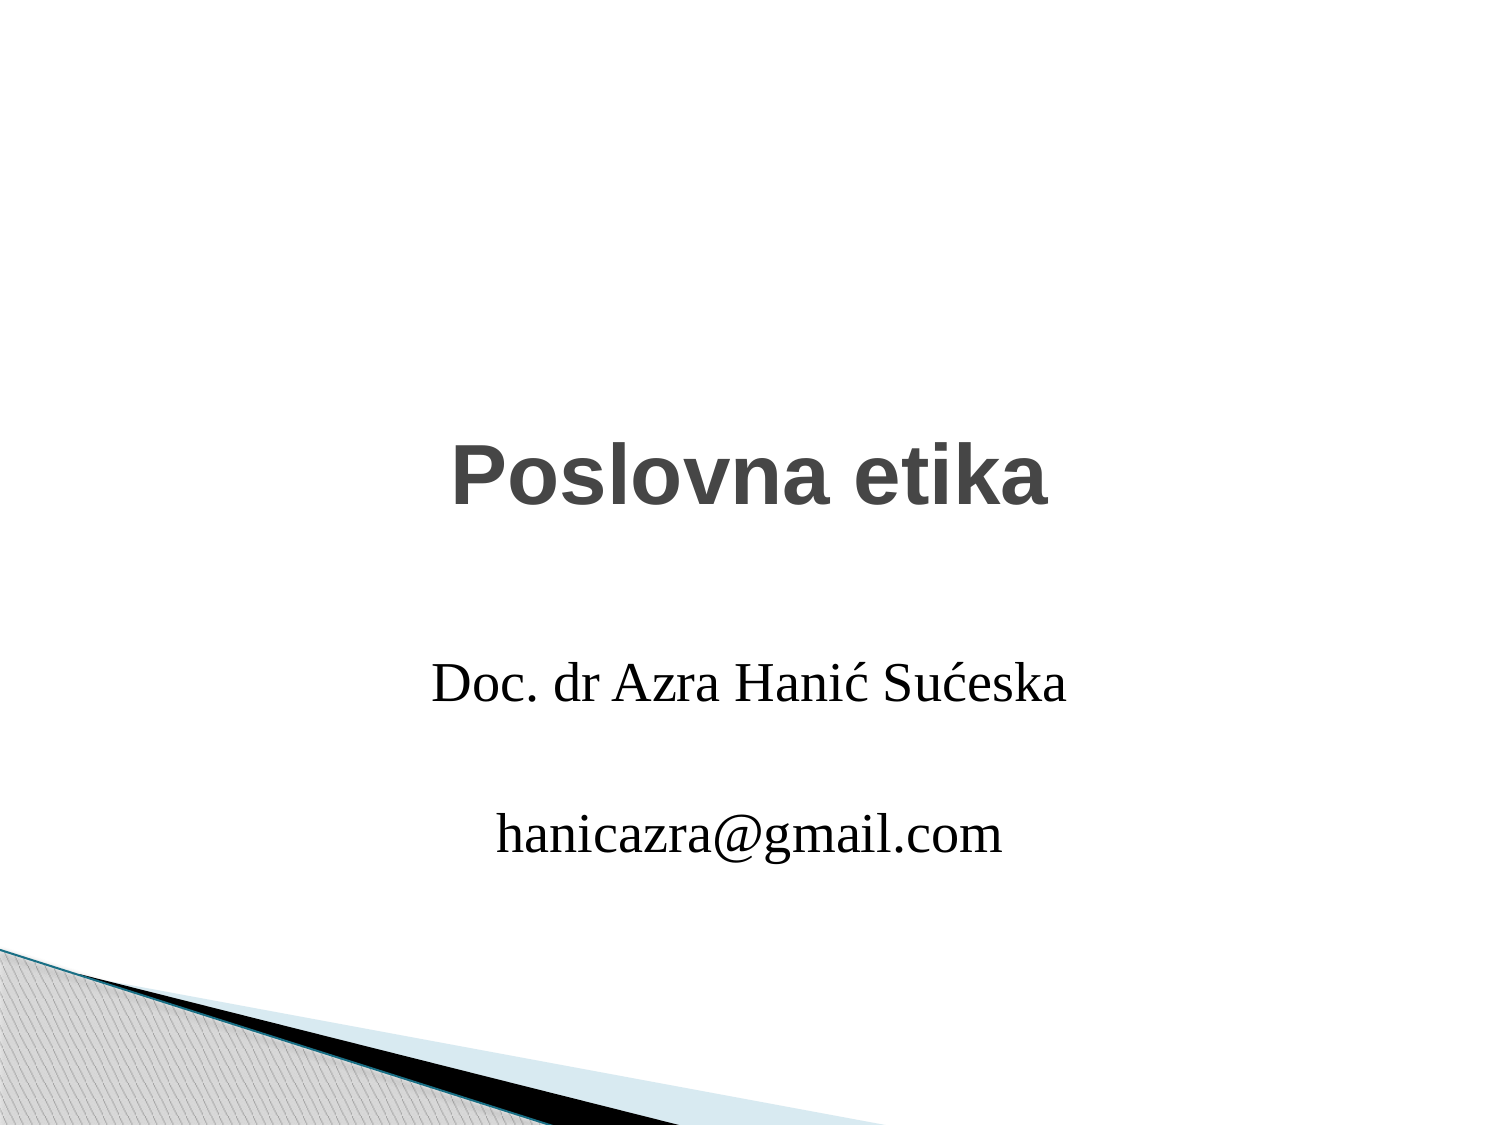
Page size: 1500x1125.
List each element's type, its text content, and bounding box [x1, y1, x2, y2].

subtitle Doc. dr Azra Hanić Sućeska hanicazra@gmail.com [224, 637, 1276, 926]
title Poslovna etika [112, 349, 1388, 591]
